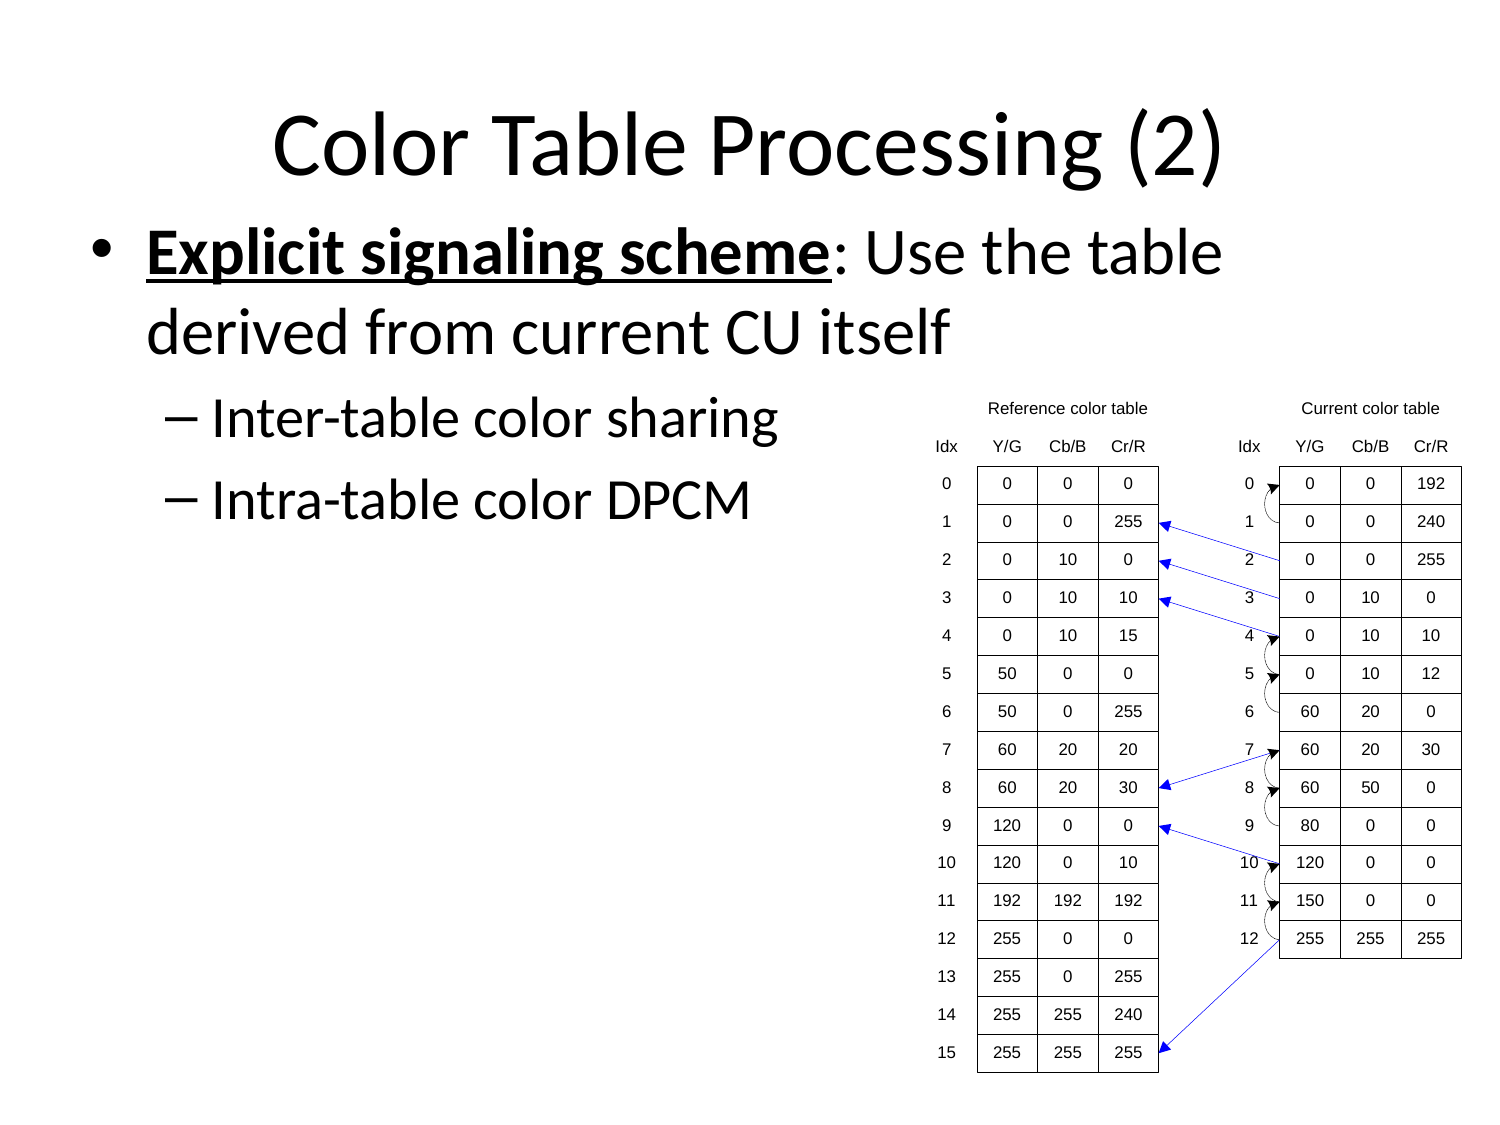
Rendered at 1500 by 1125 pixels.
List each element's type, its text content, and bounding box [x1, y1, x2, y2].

title Color Table Processing (2) [75, 45, 1425, 200]
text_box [912, 349, 1466, 1077]
list Explicit signaling scheme: Use the table derived from current CU itself Inter-table color sharing Intra-table color DPCM [75, 200, 1425, 943]
